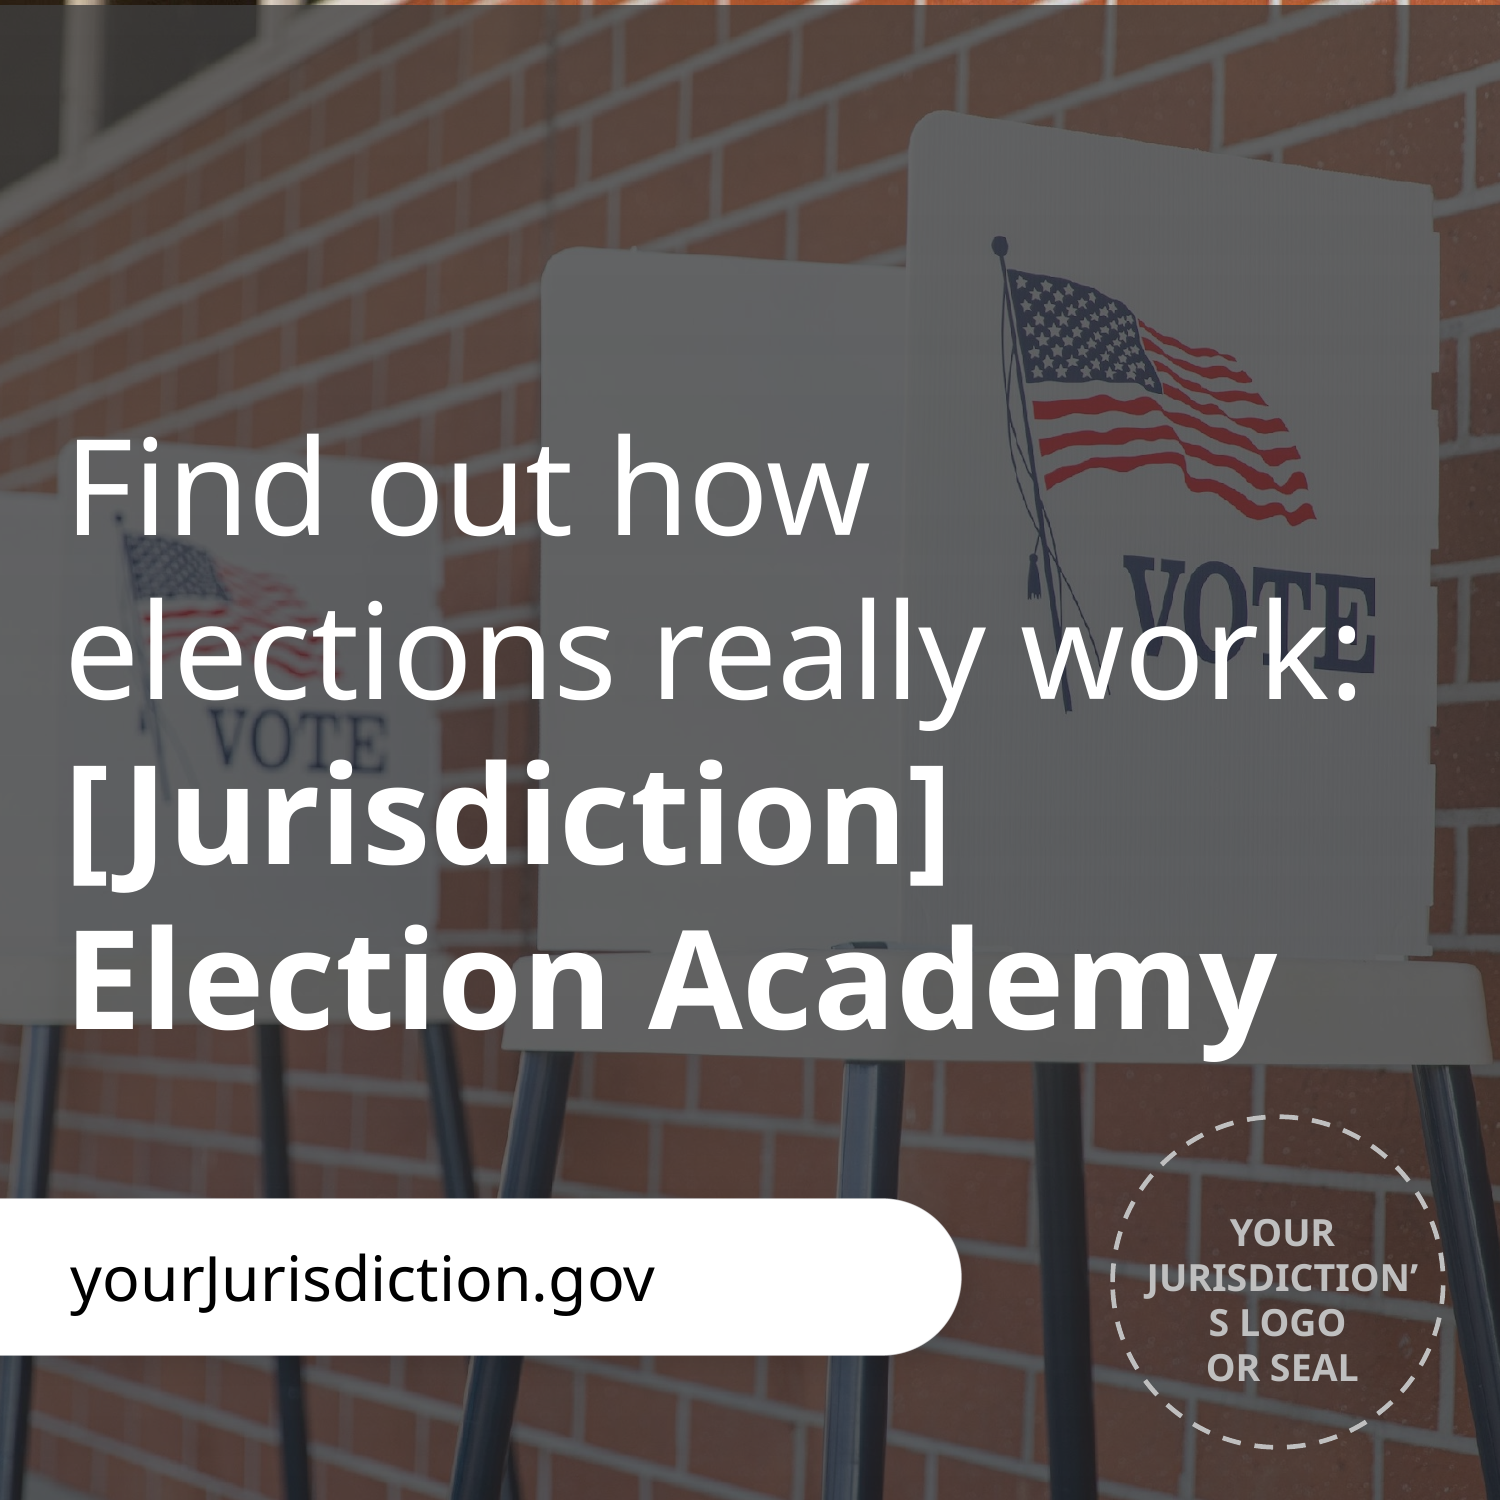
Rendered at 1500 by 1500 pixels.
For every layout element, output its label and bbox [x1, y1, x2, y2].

text_box [1112, 1116, 1444, 1448]
text_box [0, 1176, 1004, 1399]
picture [0, 0, 1500, 1500]
